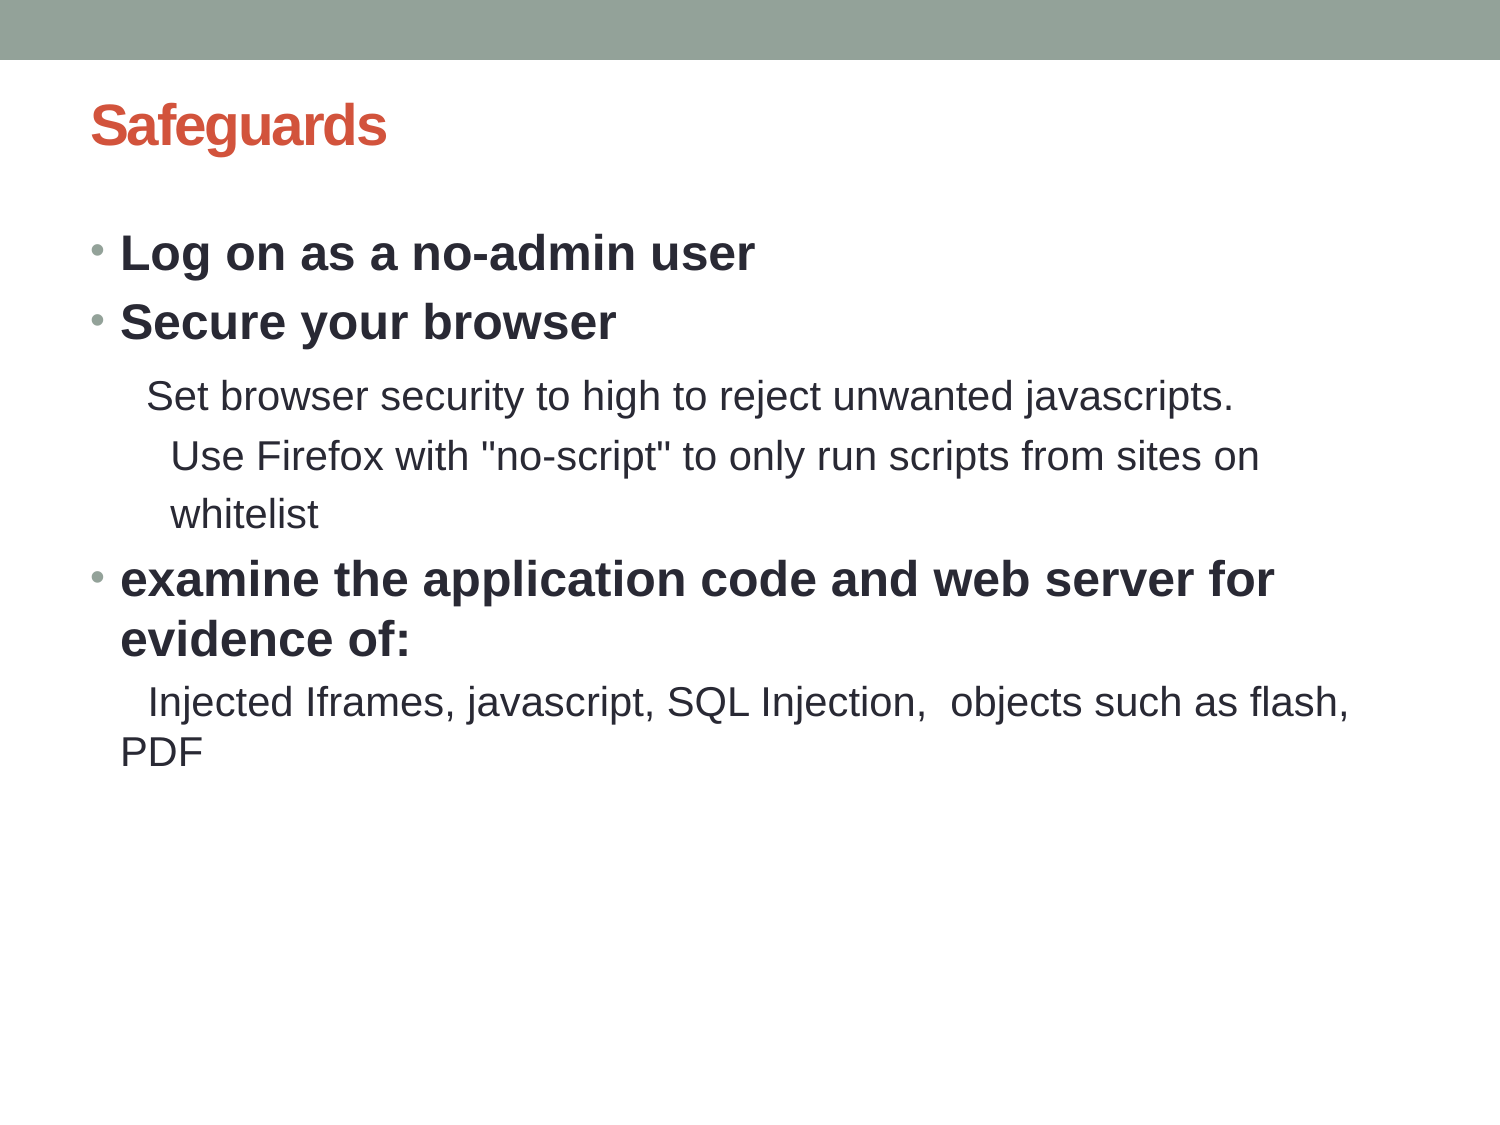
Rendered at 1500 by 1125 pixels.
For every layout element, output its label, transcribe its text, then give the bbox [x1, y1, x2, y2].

title Safeguards [75, 45, 1425, 200]
list Log on as a no-admin user Secure your browser Set browser security to high to reject unwanted javascripts. Use Firefox with "no-script" to only run scripts from sites on whitelist examine the application code and web server for evidence of: Injected Iframes, javascript, SQL Injection, objects such as flash, PDF [75, 212, 1425, 1005]
